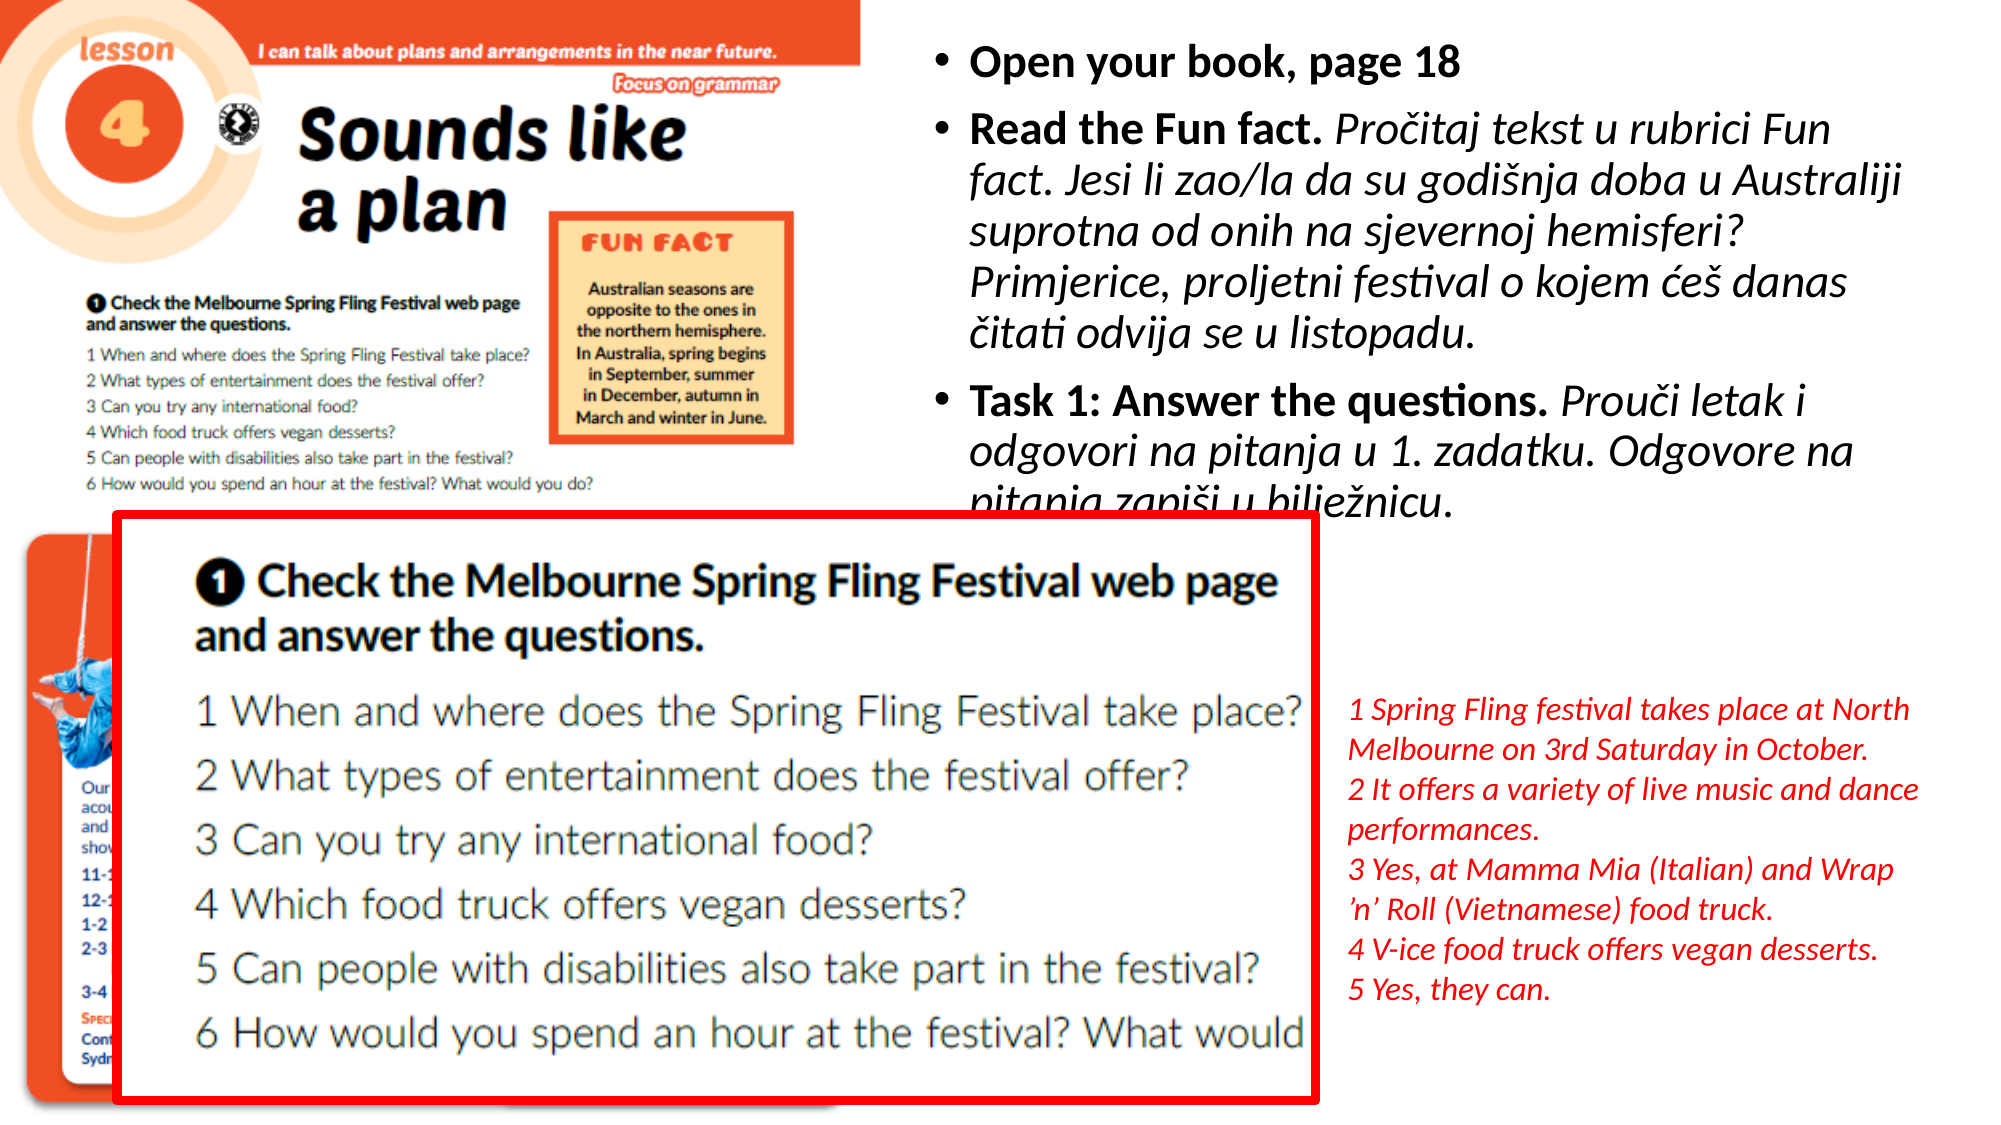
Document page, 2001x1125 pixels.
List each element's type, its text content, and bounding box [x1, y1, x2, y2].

picture [0, 0, 1312, 1125]
list Open your book, page 18 Read the Fun fact. Pročitaj tekst u rubrici Fun fact. Jesi li zao/la da su godišnja doba u Australiji suprotna od onih na sjevernoj hemisferi? Primjerice, proljetni festival o kojem ćeš danas čitati odvija se u listopadu. Task 1: Answer the questions. Prouči letak i odgovori na pitanja u 1. zadatku. Odgovore na pitanja zapiši u bilježnicu. [918, 29, 1925, 538]
text_box 1 Spring Fling festival takes place at North Melbourne on 3rd Saturday in October. 2 It offers a variety of live music and dance performances. 3 Yes, at Mamma Mia (Italian) and Wrap ’n’ Roll (Vietnamese) food truck. 4 V-ice food truck offers vegan desserts. 5 Yes, they can. [1332, 680, 1948, 1050]
